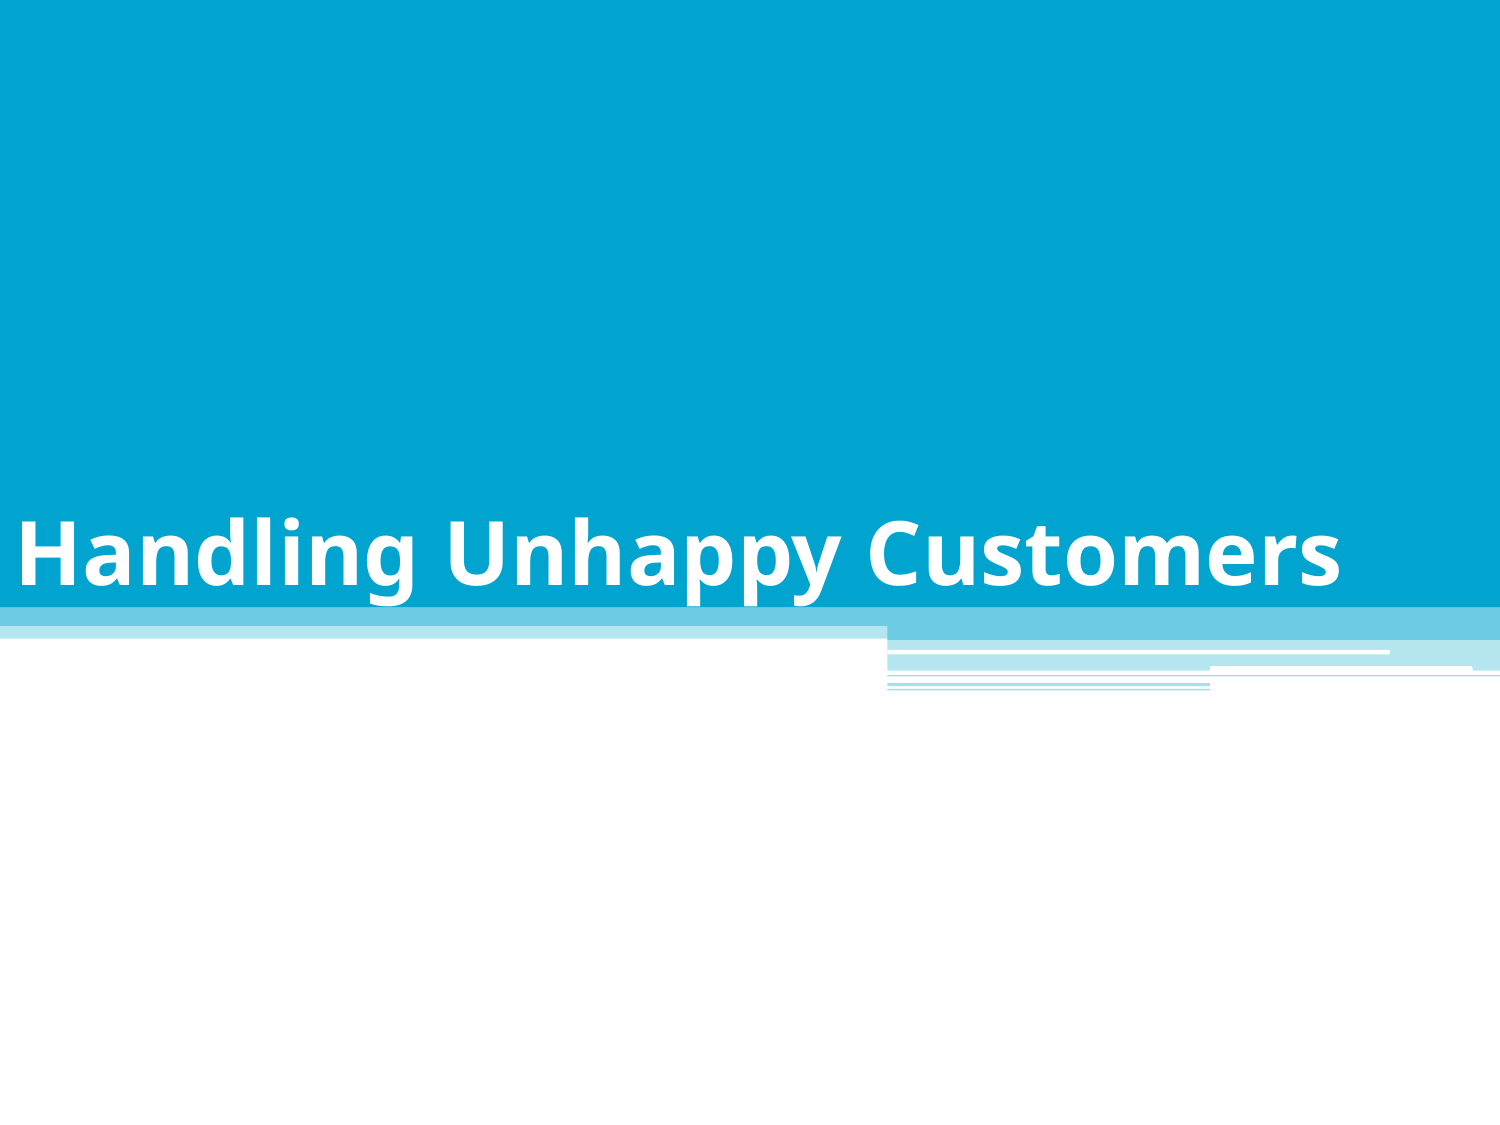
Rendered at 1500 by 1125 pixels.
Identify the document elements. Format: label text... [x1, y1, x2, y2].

title Handling Unhappy Customers [0, 487, 1388, 611]
